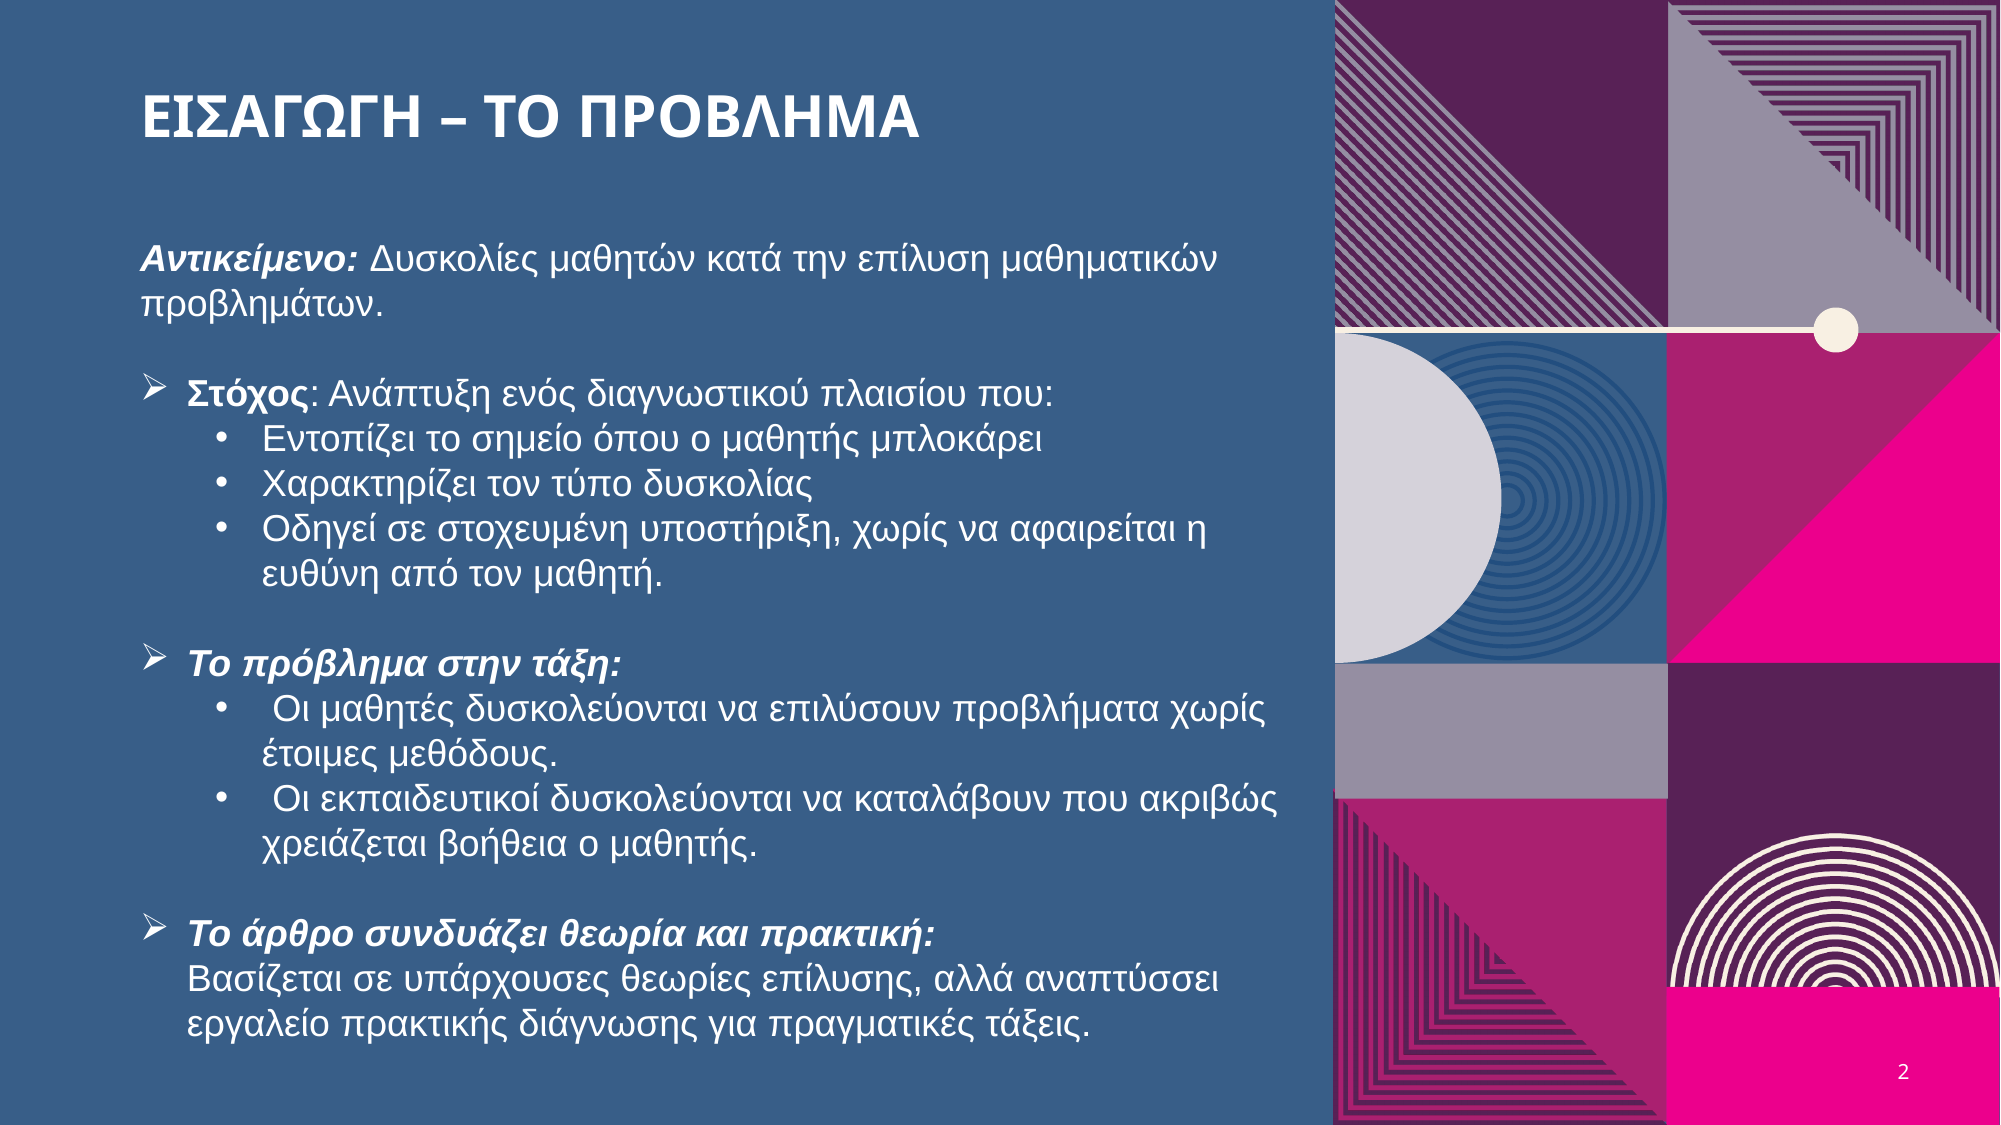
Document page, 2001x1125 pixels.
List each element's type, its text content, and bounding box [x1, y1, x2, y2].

list Αντικείμενο: Δυσκολίες μαθητών κατά την επίλυση μαθηματικών προβλημάτων. Στόχος: Ανάπτυξη ενός διαγνωστικού πλαισίου που: Εντοπίζει το σημείο όπου ο μαθητής μπλοκάρει Χαρακτηρίζει τον τύπο δυσκολίας Οδηγεί σε στοχευμένη υποστήριξη, χωρίς να αφαιρείται η ευθύνη από τον μαθητή. Το πρόβλημα στην τάξη: Οι μαθητές δυσκολεύονται να επιλύσουν προβλήματα χωρίς έτοιμες μεθόδους. Οι εκπαιδευτικοί δυσκολεύονται να καταλάβουν που ακριβώς χρειάζεται βοήθεια ο μαθητής. Το άρθρο συνδυάζει θεωρία και πρακτική: Βασίζεται σε υπάρχουσες θεωρίες επίλυσης, αλλά αναπτύσσει εργαλείο πρακτικής διάγνωσης για πραγματικές τάξεις. [125, 226, 1315, 1052]
title ΕισαγωγΗ – Το πρΟβλημα [125, 79, 1263, 226]
picture [1669, 833, 2001, 998]
picture [1335, 0, 2001, 333]
picture [1333, 791, 1667, 1125]
slide_number 2 [1849, 1042, 1925, 1103]
